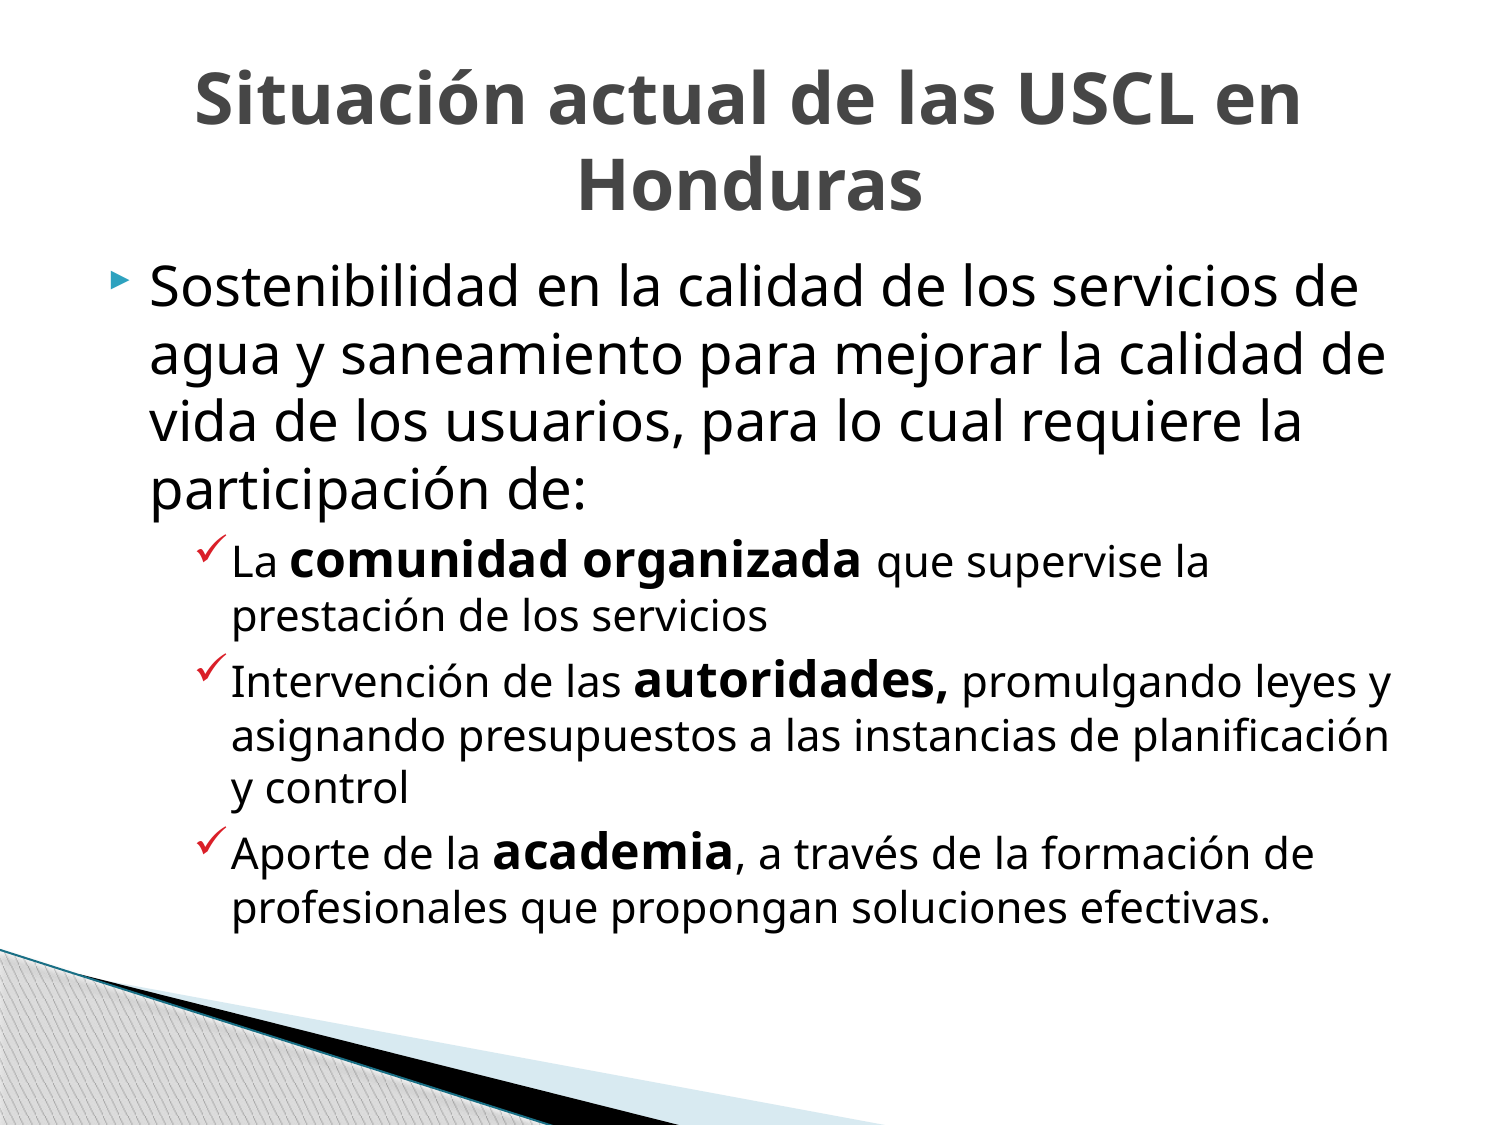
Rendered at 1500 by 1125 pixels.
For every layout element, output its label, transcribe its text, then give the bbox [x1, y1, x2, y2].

title Situación actual de las USCL en Honduras [75, 45, 1425, 233]
list Sostenibilidad en la calidad de los servicios de agua y saneamiento para mejorar la calidad de vida de los usuarios, para lo cual requiere la participación de: La comunidad organizada que supervise la prestación de los servicios Intervención de las autoridades, promulgando leyes y asignando presupuestos a las instancias de planificación y control Aporte de la academia, a través de la formación de profesionales que propongan soluciones efectivas. [75, 243, 1425, 986]
